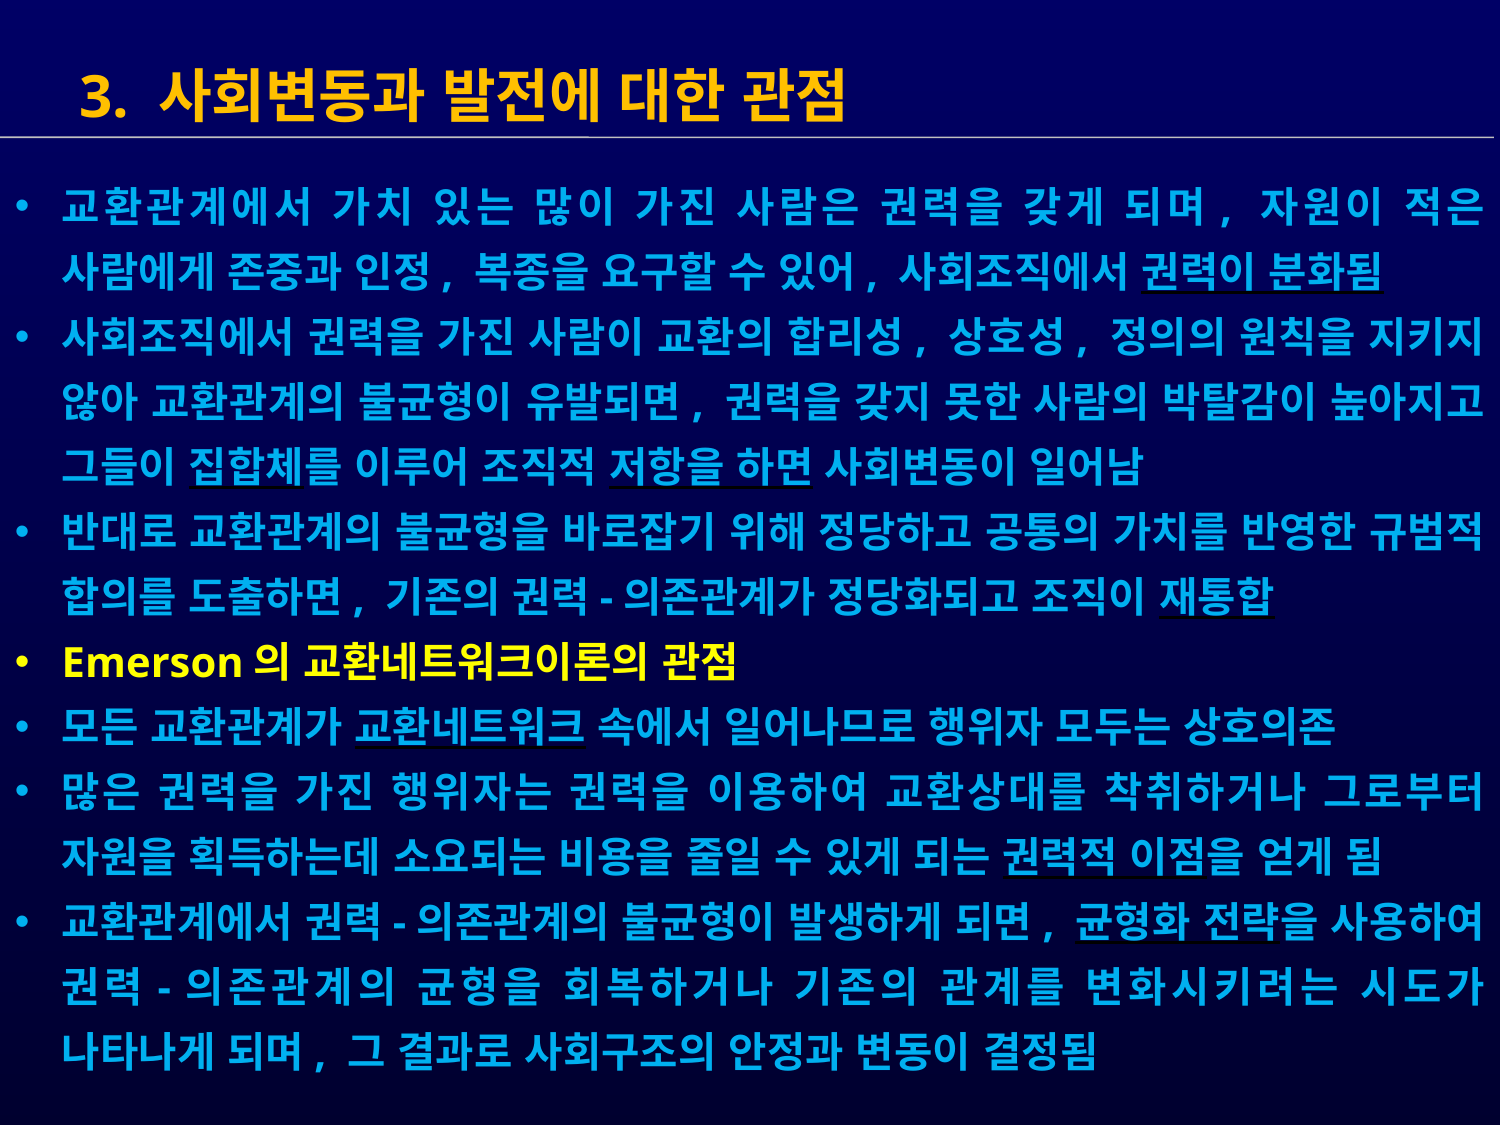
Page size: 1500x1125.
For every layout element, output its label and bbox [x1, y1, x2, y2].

text_box [0, 51, 1500, 1084]
